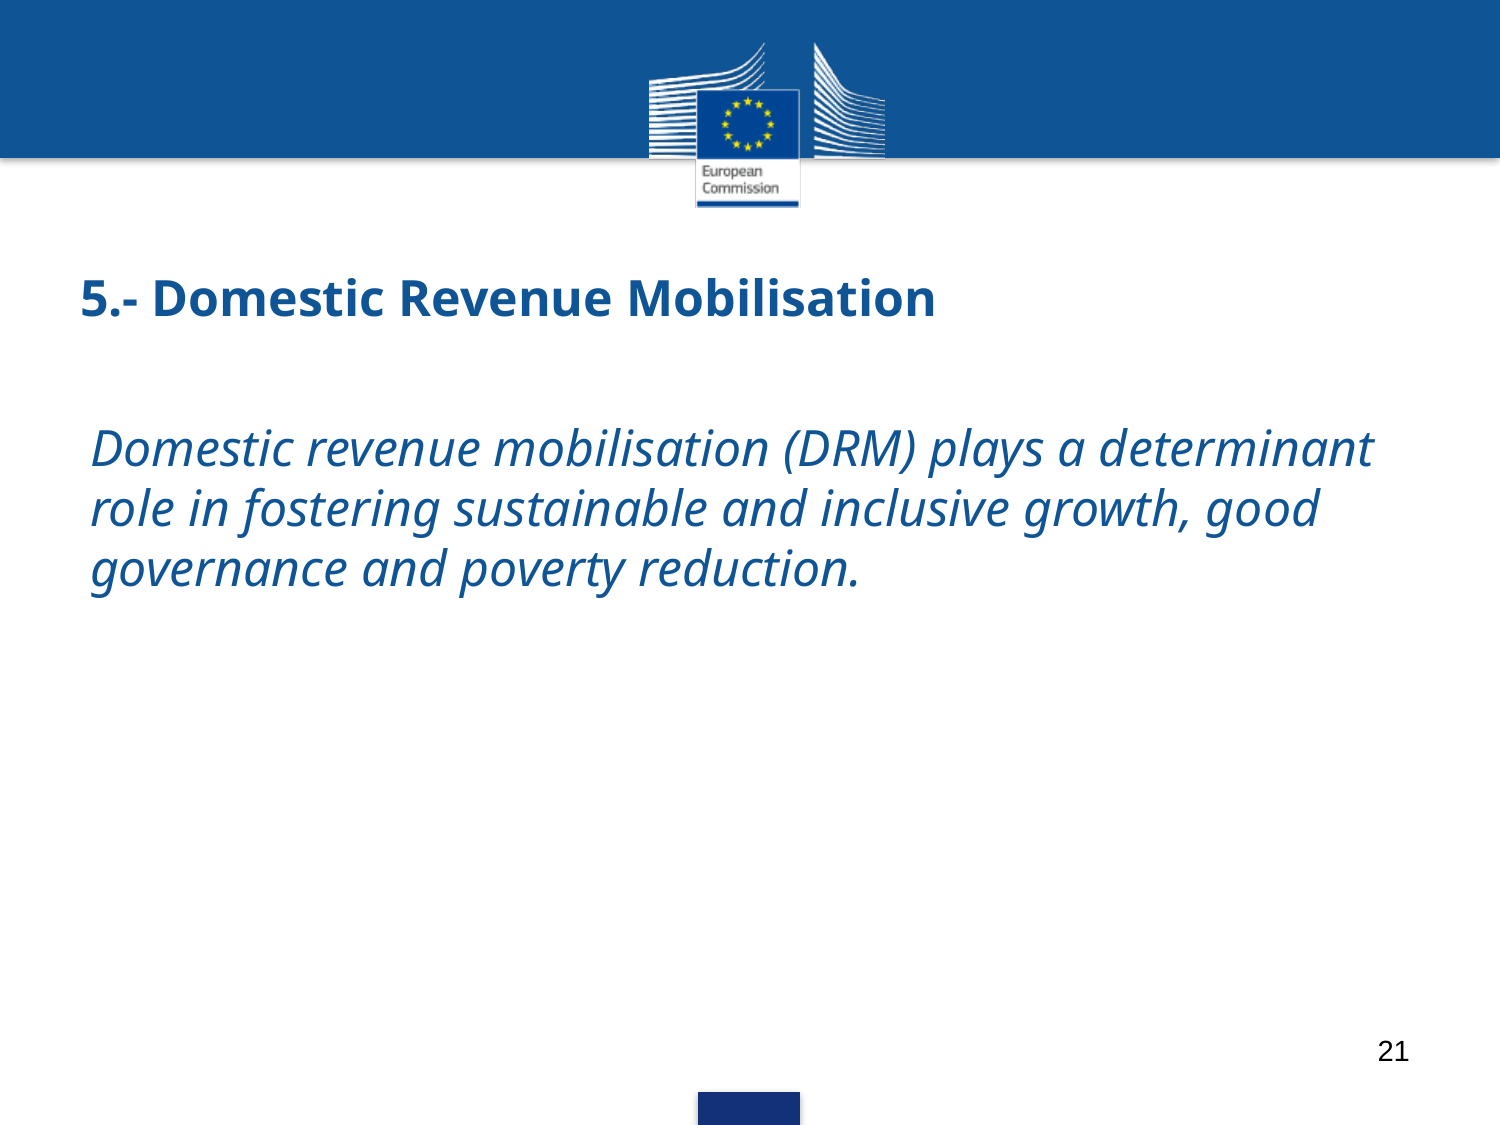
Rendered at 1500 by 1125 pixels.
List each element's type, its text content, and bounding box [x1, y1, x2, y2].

picture [649, 42, 885, 208]
list Domestic revenue mobilisation (DRM) plays a determinant role in fostering sustainable and inclusive growth, good governance and poverty reduction. [75, 408, 1425, 988]
title 5.- Domestic Revenue Mobilisation [64, 219, 1415, 374]
slide_number 21 [1074, 1024, 1426, 1103]
